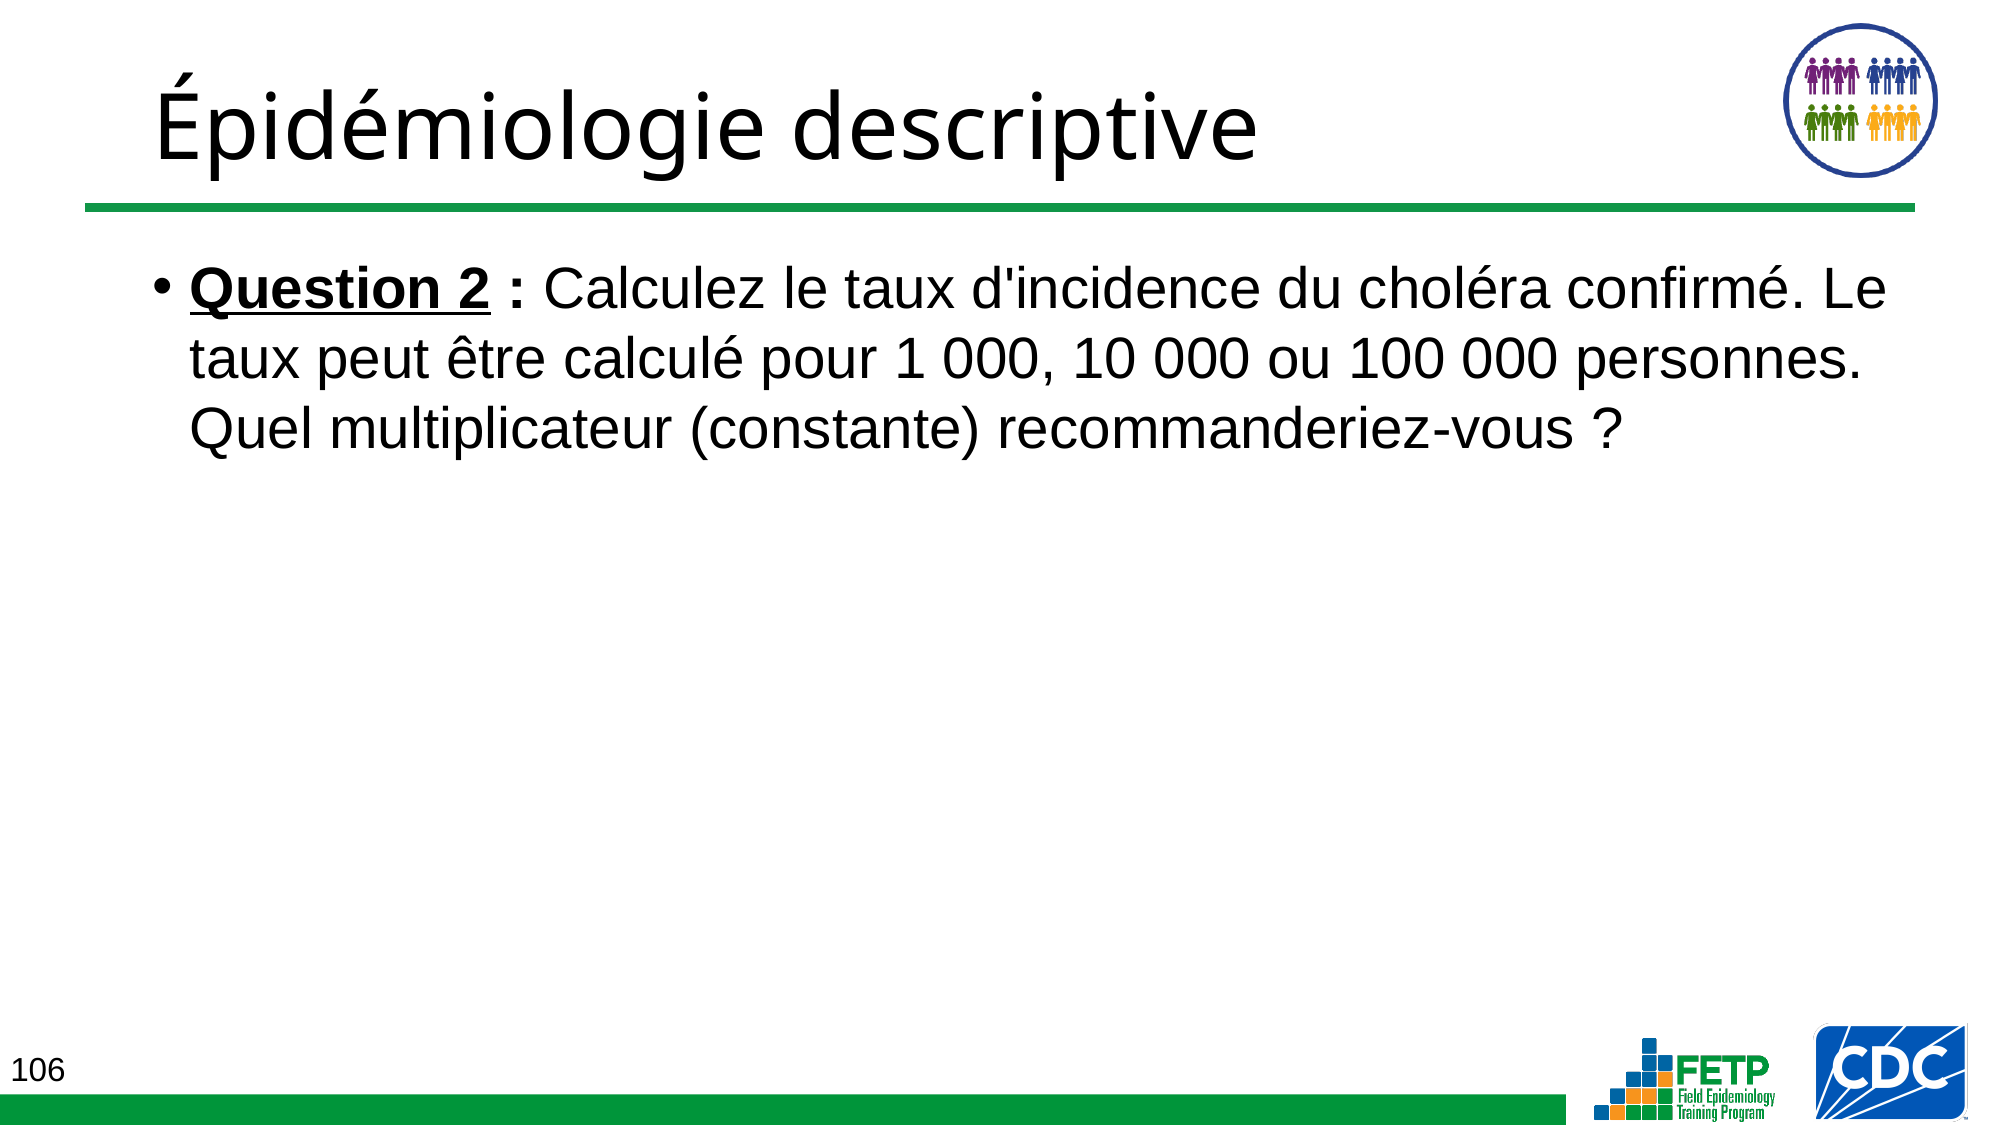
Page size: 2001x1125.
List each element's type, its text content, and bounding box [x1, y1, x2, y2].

picture [1783, 23, 1938, 178]
text_box Épidémiologie descriptive [137, 73, 1738, 205]
list Question 2 : Calculez le taux d'incidence du choléra confirmé. Le taux peut être calculé pour 1 000, 10 000 ou 100 000 personnes. Quel multiplicateur (constante) recommanderiez-vous ? [137, 242, 1926, 1004]
picture [1594, 1038, 1775, 1122]
picture [1813, 1023, 1968, 1122]
